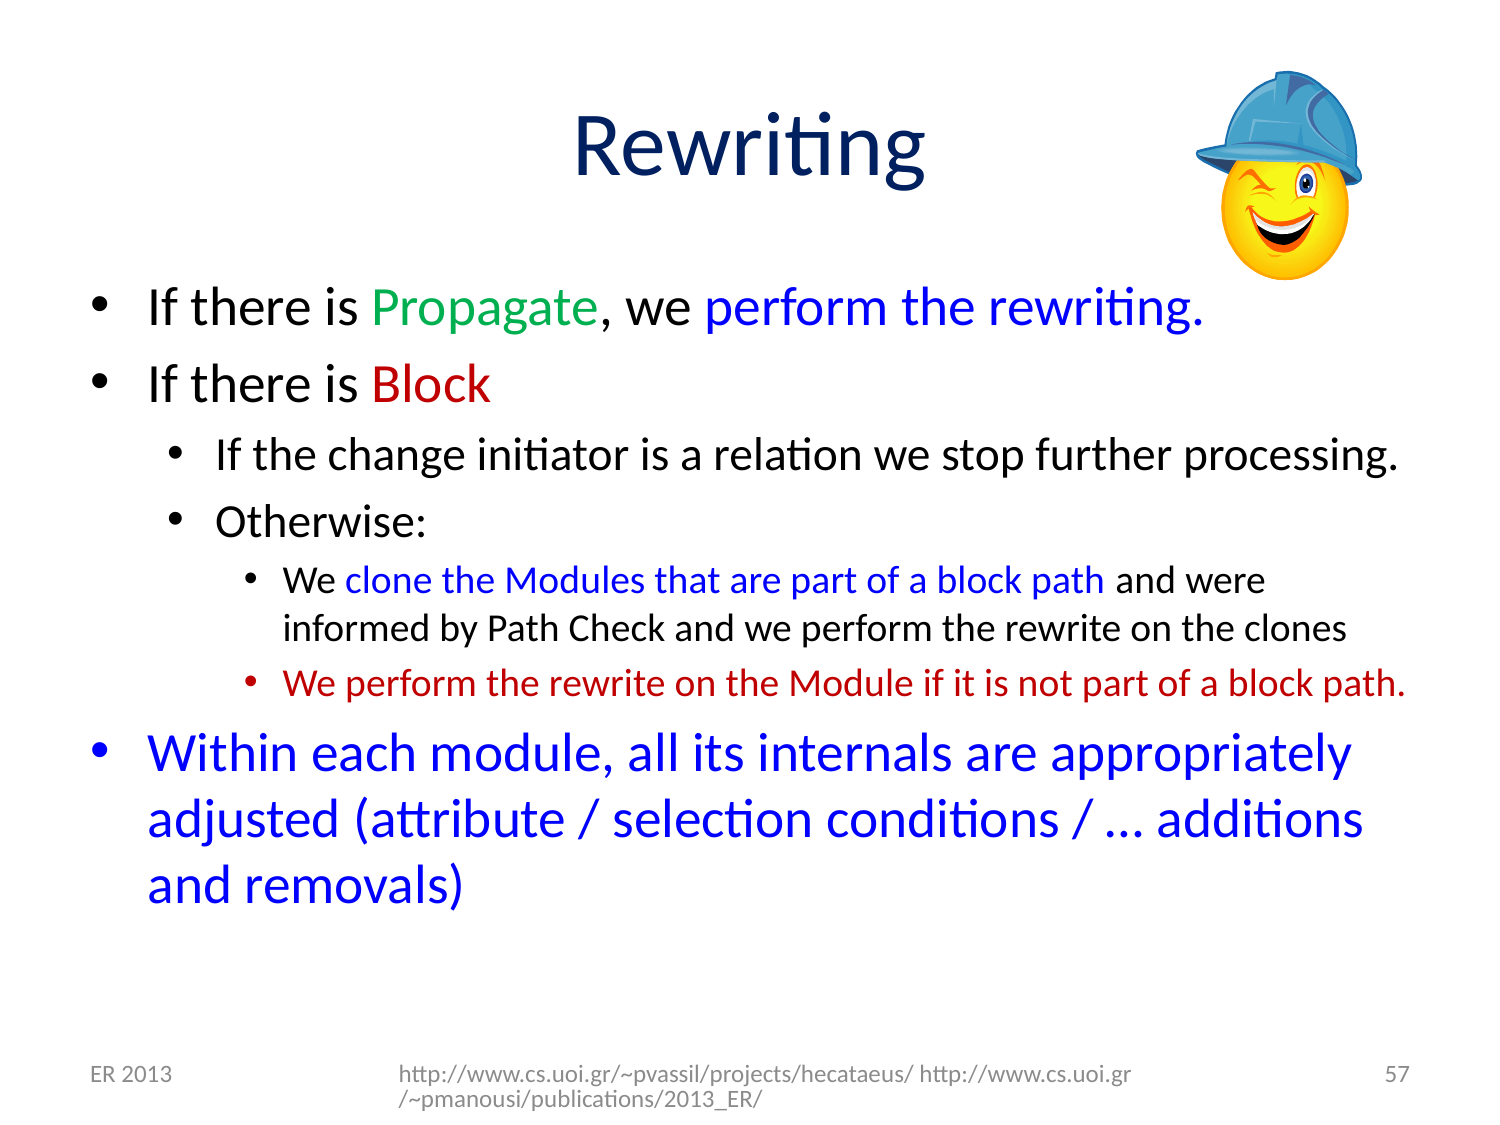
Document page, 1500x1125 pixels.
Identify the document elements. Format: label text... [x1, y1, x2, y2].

footer http://www.cs.uoi.gr/~pvassil/projects/hecataeus/ http://www.cs.uoi.gr/~pmanousi/publications/2013_ER/ [425, 1042, 1152, 1103]
slide_number ER 2013 [75, 1042, 425, 1103]
picture [1195, 70, 1363, 281]
title Rewriting [75, 45, 1425, 233]
list If there is Propagate, we perform the rewriting. If there is Block If the change initiator is a relation we stop further processing. Otherwise: We clone the Modules that are part of a block path and were informed by Path Check and we perform the rewrite on the clones We perform the rewrite on the Module if it is not part of a block path. Within each module, all its internals are appropriately adjusted (attribute / selection conditions / … additions and removals) [75, 262, 1425, 1005]
slide_number 57 [1152, 1042, 1425, 1103]
